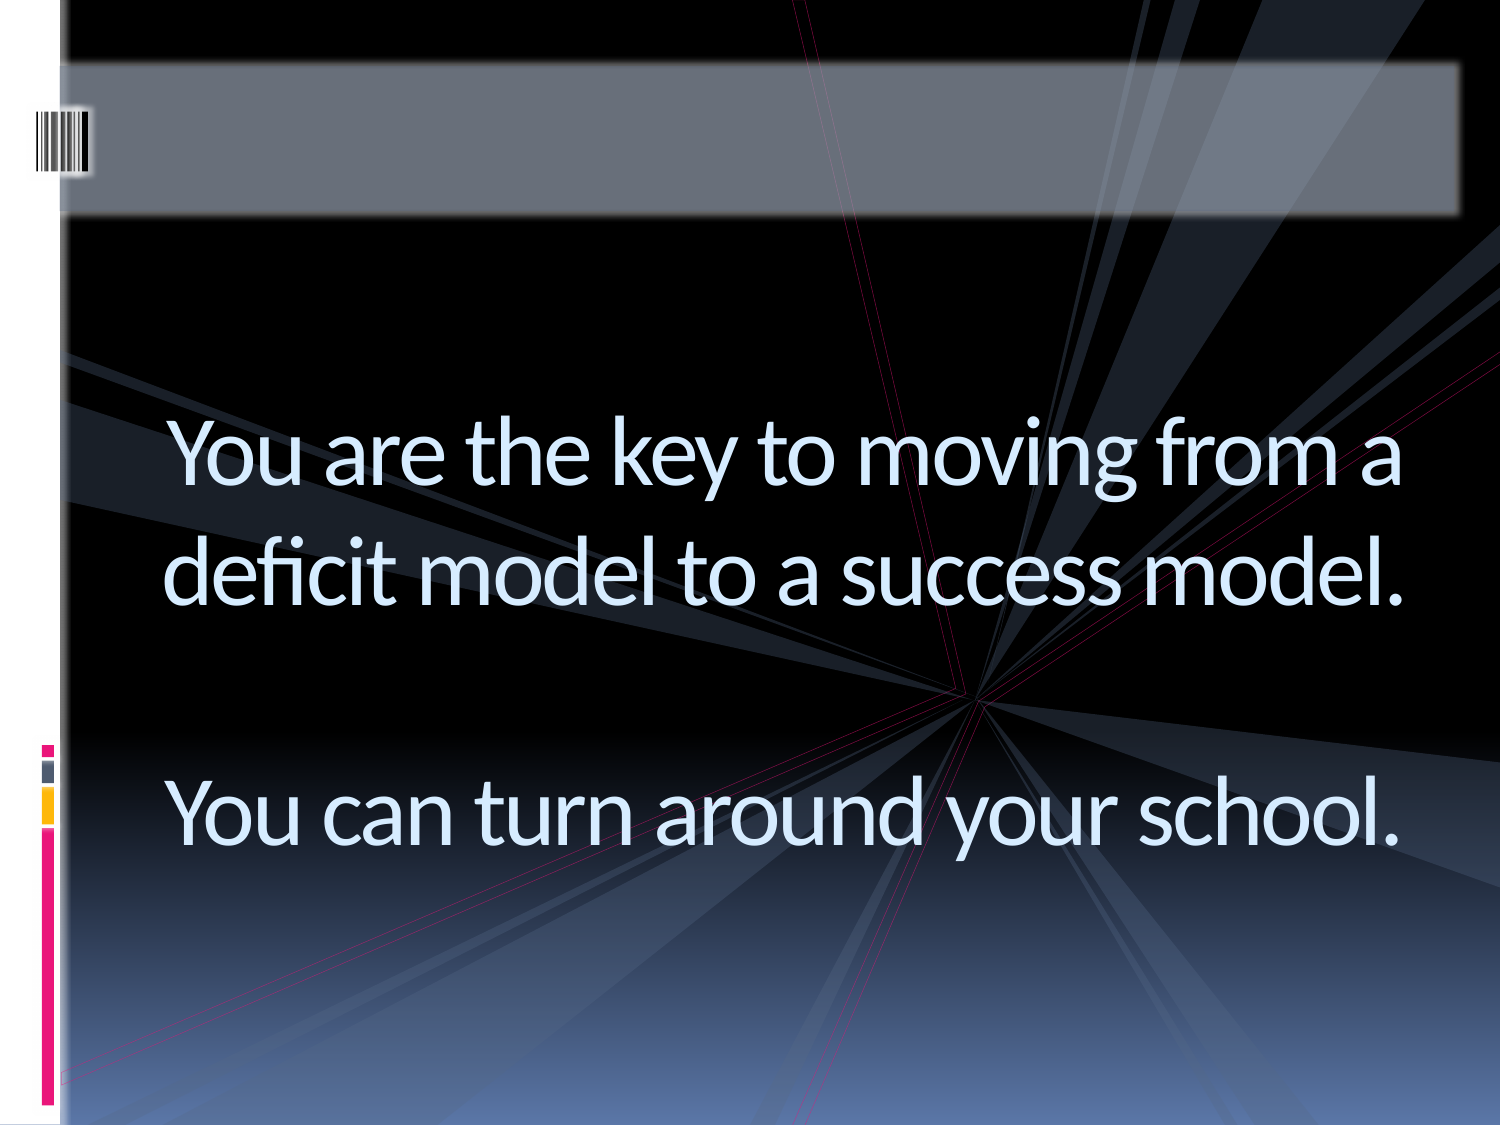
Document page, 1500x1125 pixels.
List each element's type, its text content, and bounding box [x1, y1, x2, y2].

title You are the key to moving from a deficit model to a success model. You can turn around your school. [115, 375, 1454, 938]
